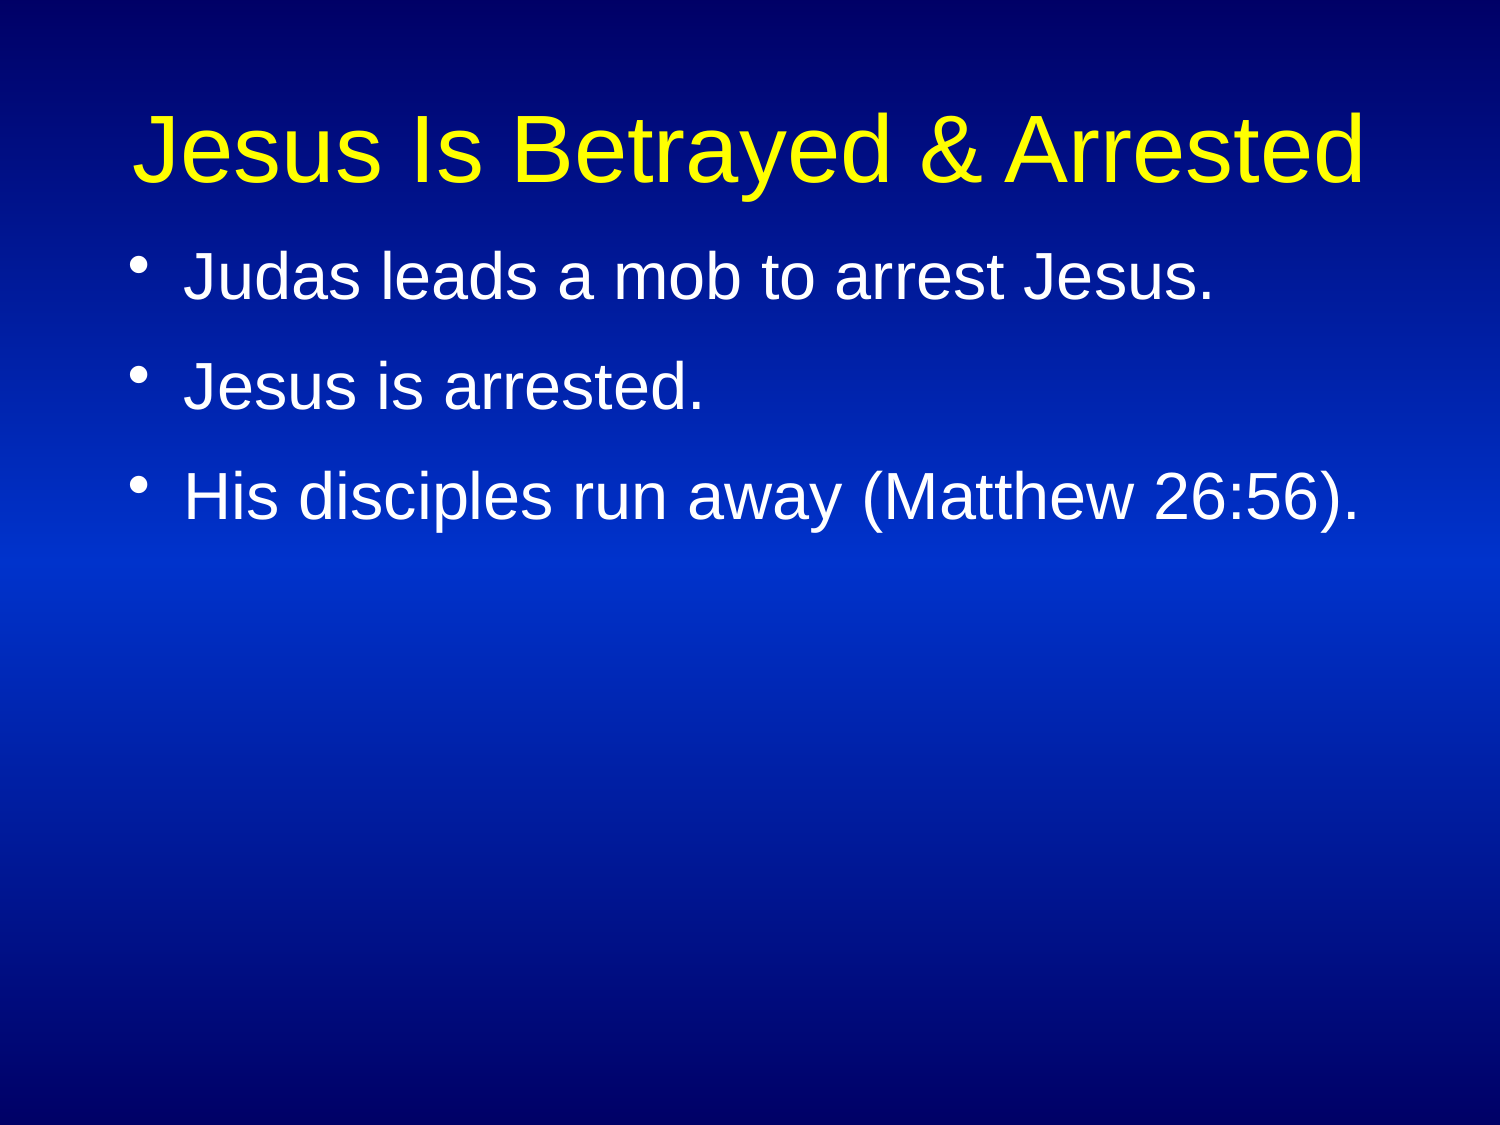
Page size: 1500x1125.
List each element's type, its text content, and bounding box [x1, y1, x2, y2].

title Jesus Is Betrayed & Arrested [37, 50, 1463, 238]
list Judas leads a mob to arrest Jesus. Jesus is arrested. His disciples run away (Matthew 26:56). [112, 224, 1463, 1125]
